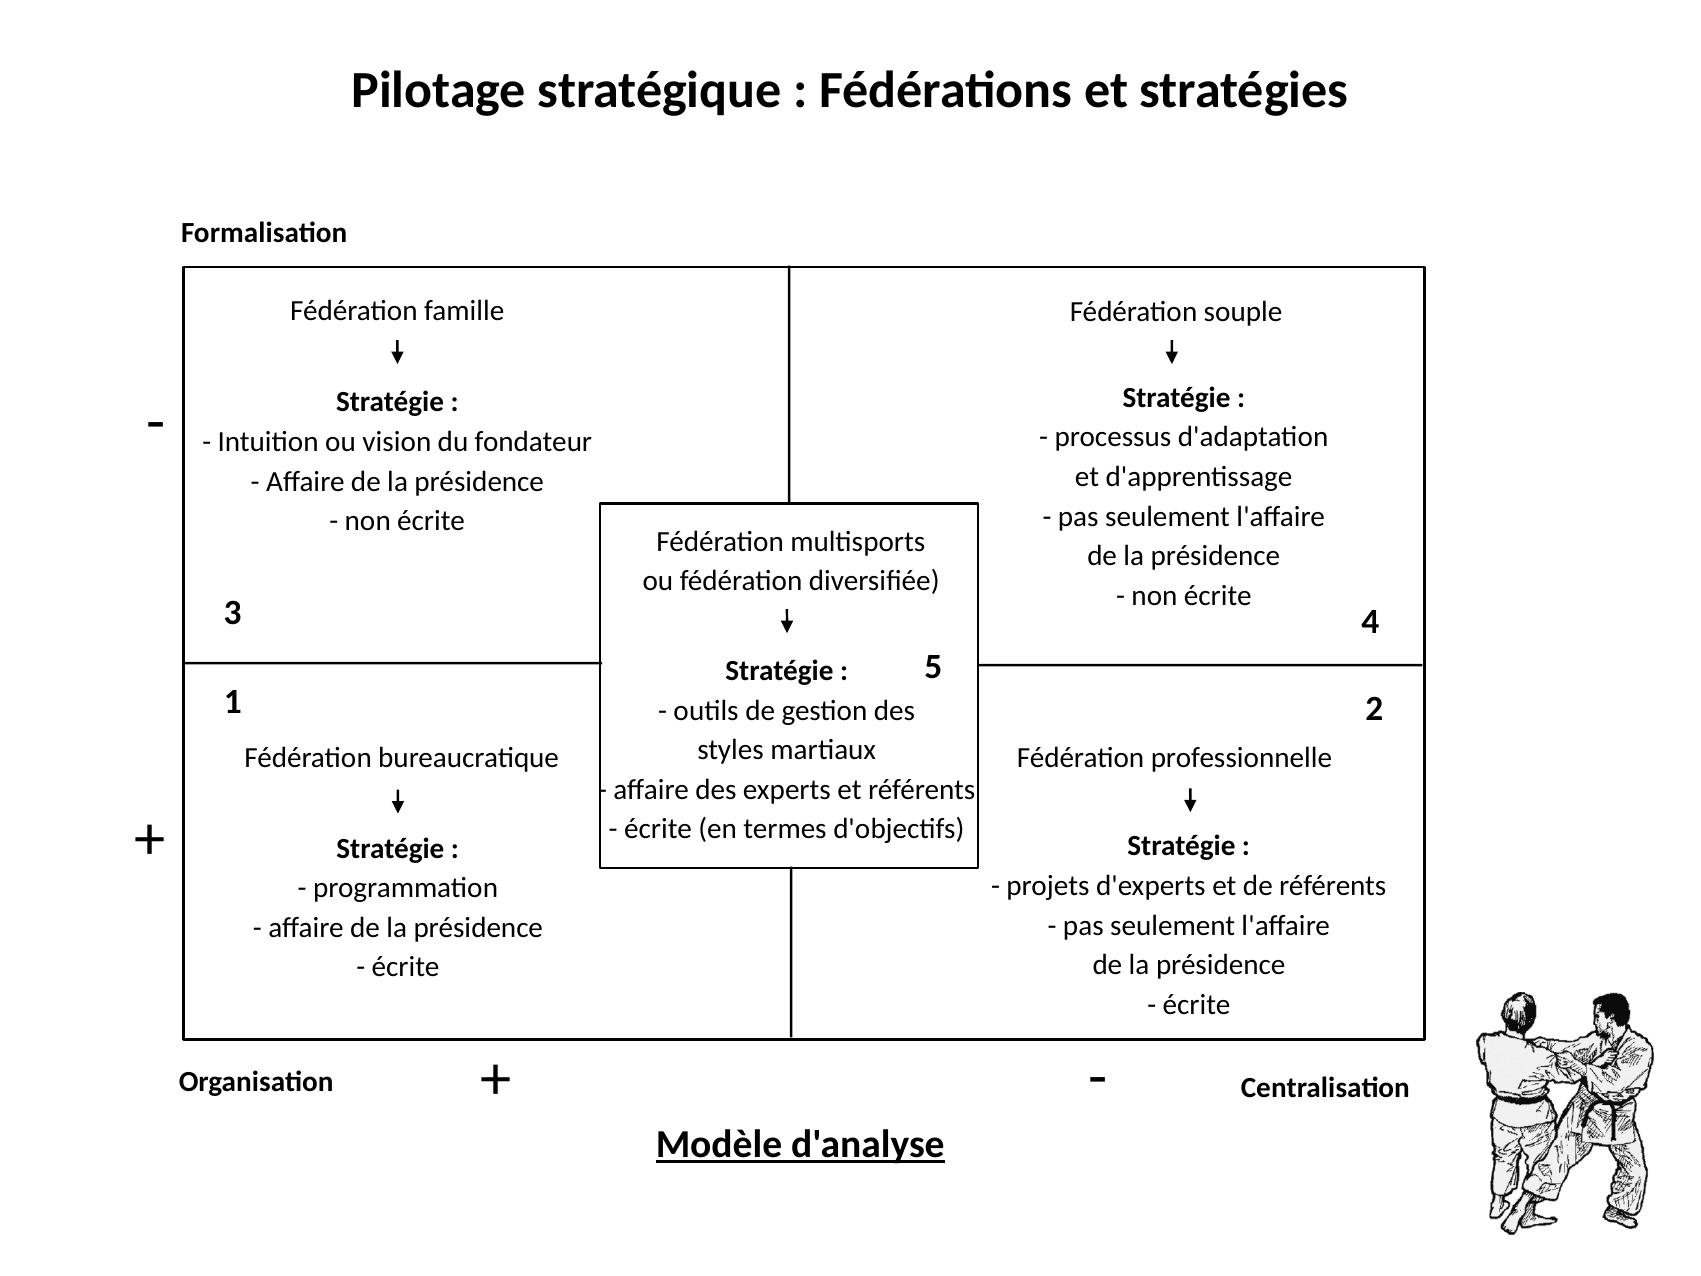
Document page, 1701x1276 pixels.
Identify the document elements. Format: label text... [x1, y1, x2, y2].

text_box Modèle d'analyse [655, 1117, 965, 1165]
text_box Centralisation [1240, 1067, 1442, 1105]
text_box + [480, 1049, 524, 1113]
text_box + [134, 797, 177, 874]
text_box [183, 265, 1425, 1040]
text_box Pilotage stratégique : Fédérations et stratégies [0, 55, 1701, 151]
text_box Organisation [178, 1061, 363, 1099]
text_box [601, 521, 972, 850]
text_box - [1088, 1049, 1111, 1111]
text_box - [146, 380, 169, 457]
text_box Formalisation [180, 213, 377, 250]
picture [1476, 991, 1654, 1235]
